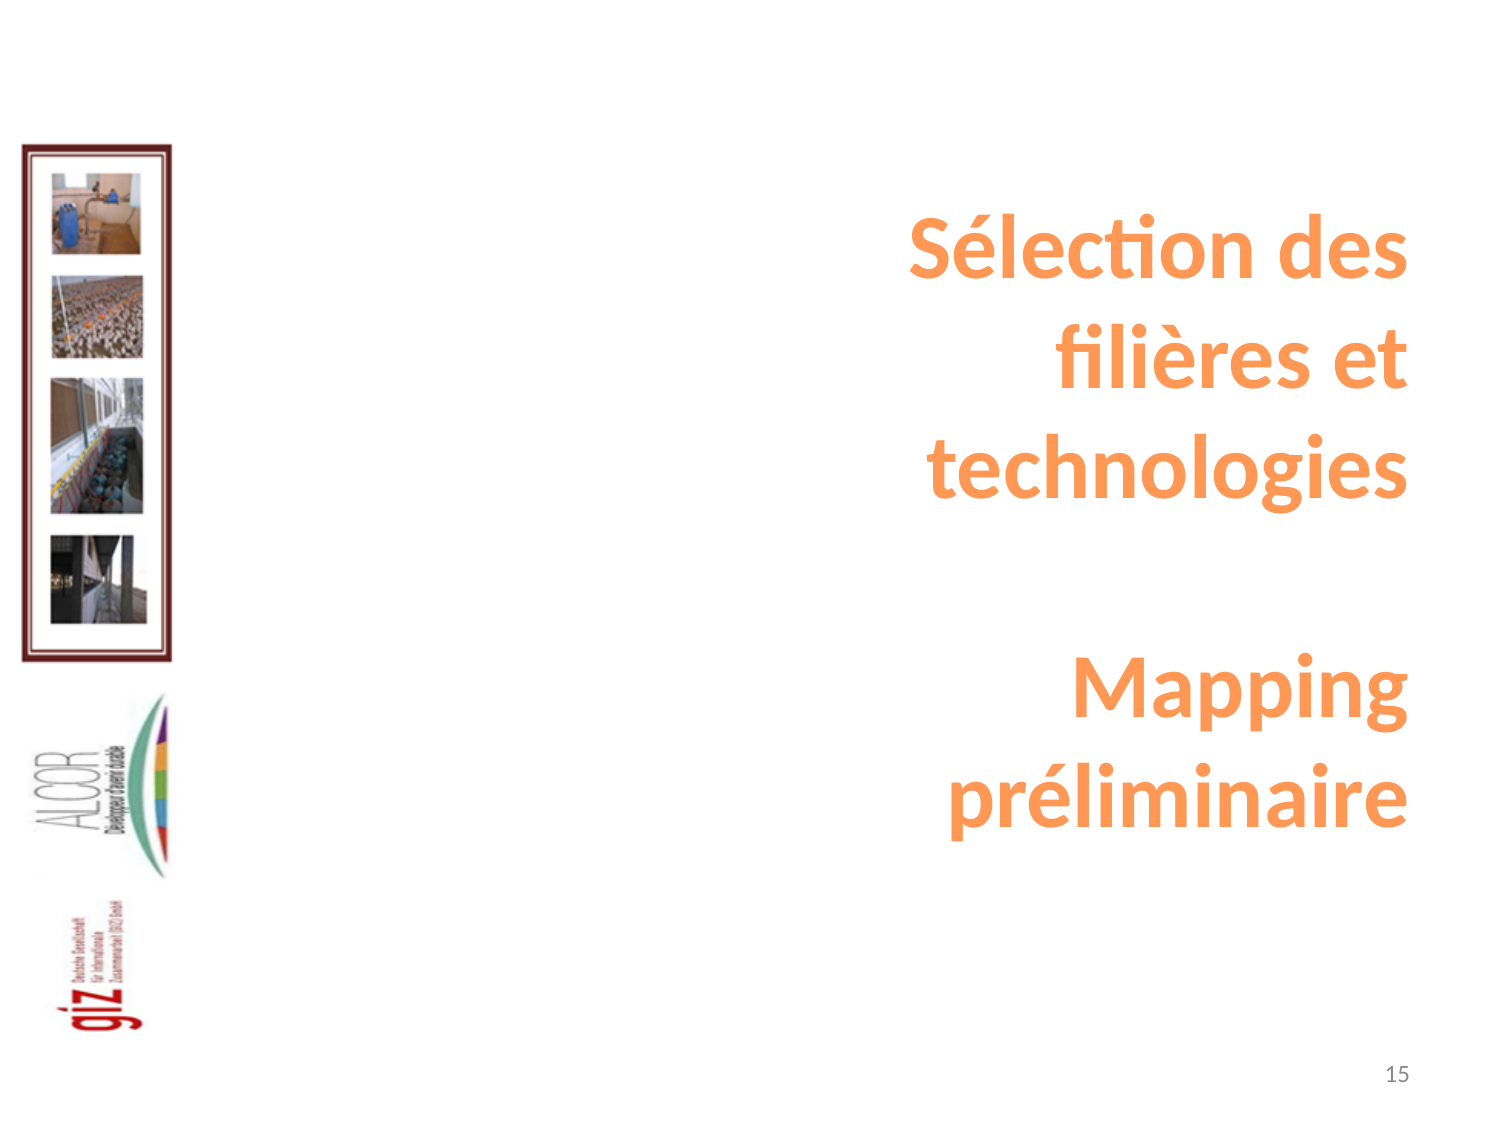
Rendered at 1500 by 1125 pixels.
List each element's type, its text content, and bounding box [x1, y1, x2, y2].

slide_number 15 [1074, 1042, 1425, 1103]
picture [17, 136, 186, 1047]
title Sélection des filières et technologies Mapping préliminaire [620, 45, 1425, 988]
